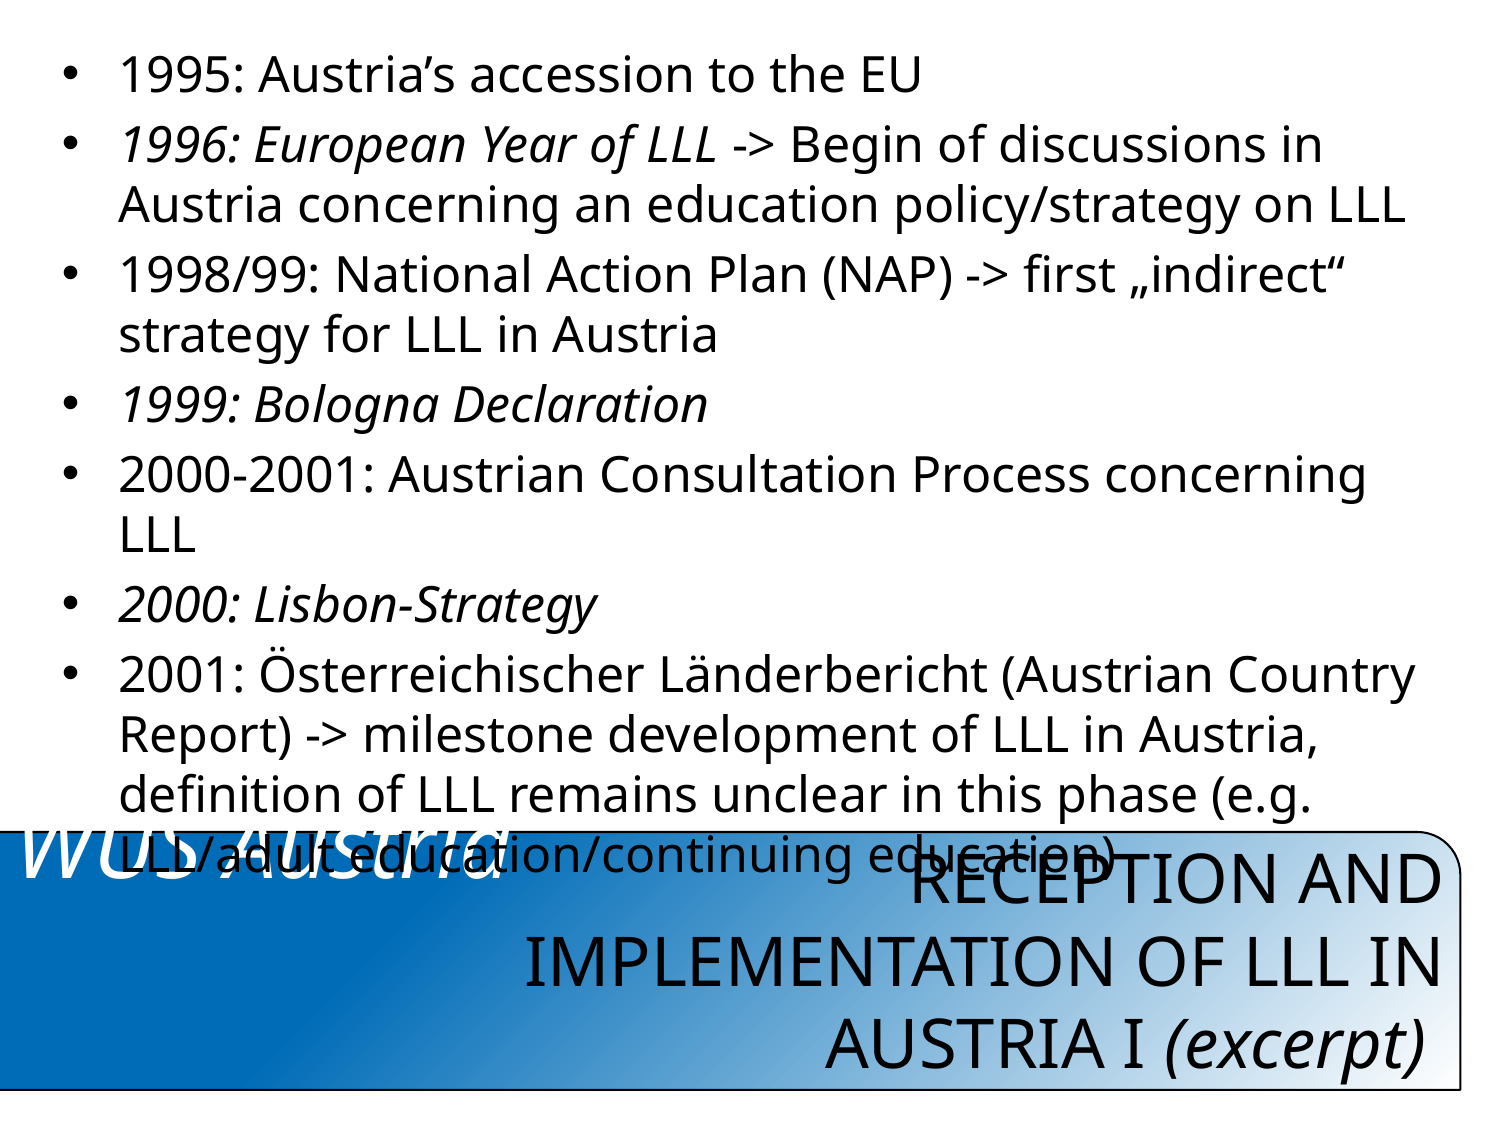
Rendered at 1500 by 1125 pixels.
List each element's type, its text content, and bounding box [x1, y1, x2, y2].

title RECEPTION AND IMPLEMENTATION OF LLL IN AUSTRIA I (excerpt) [338, 900, 1462, 1092]
list 1995: Austria’s accession to the EU 1996: European Year of LLL -> Begin of discussions in Austria concerning an education policy/strategy on LLL 1998/99: National Action Plan (NAP) -> first „indirect“ strategy for LLL in Austria 1999: Bologna Declaration 2000-2001: Austrian Consultation Process concerning LLL 2000: Lisbon-Strategy 2001: Österreichischer Länderbericht (Austrian Country Report) -> milestone development of LLL in Austria, definition of LLL remains unclear in this phase (e.g. LLL/adult education/continuing education) [46, 34, 1466, 813]
